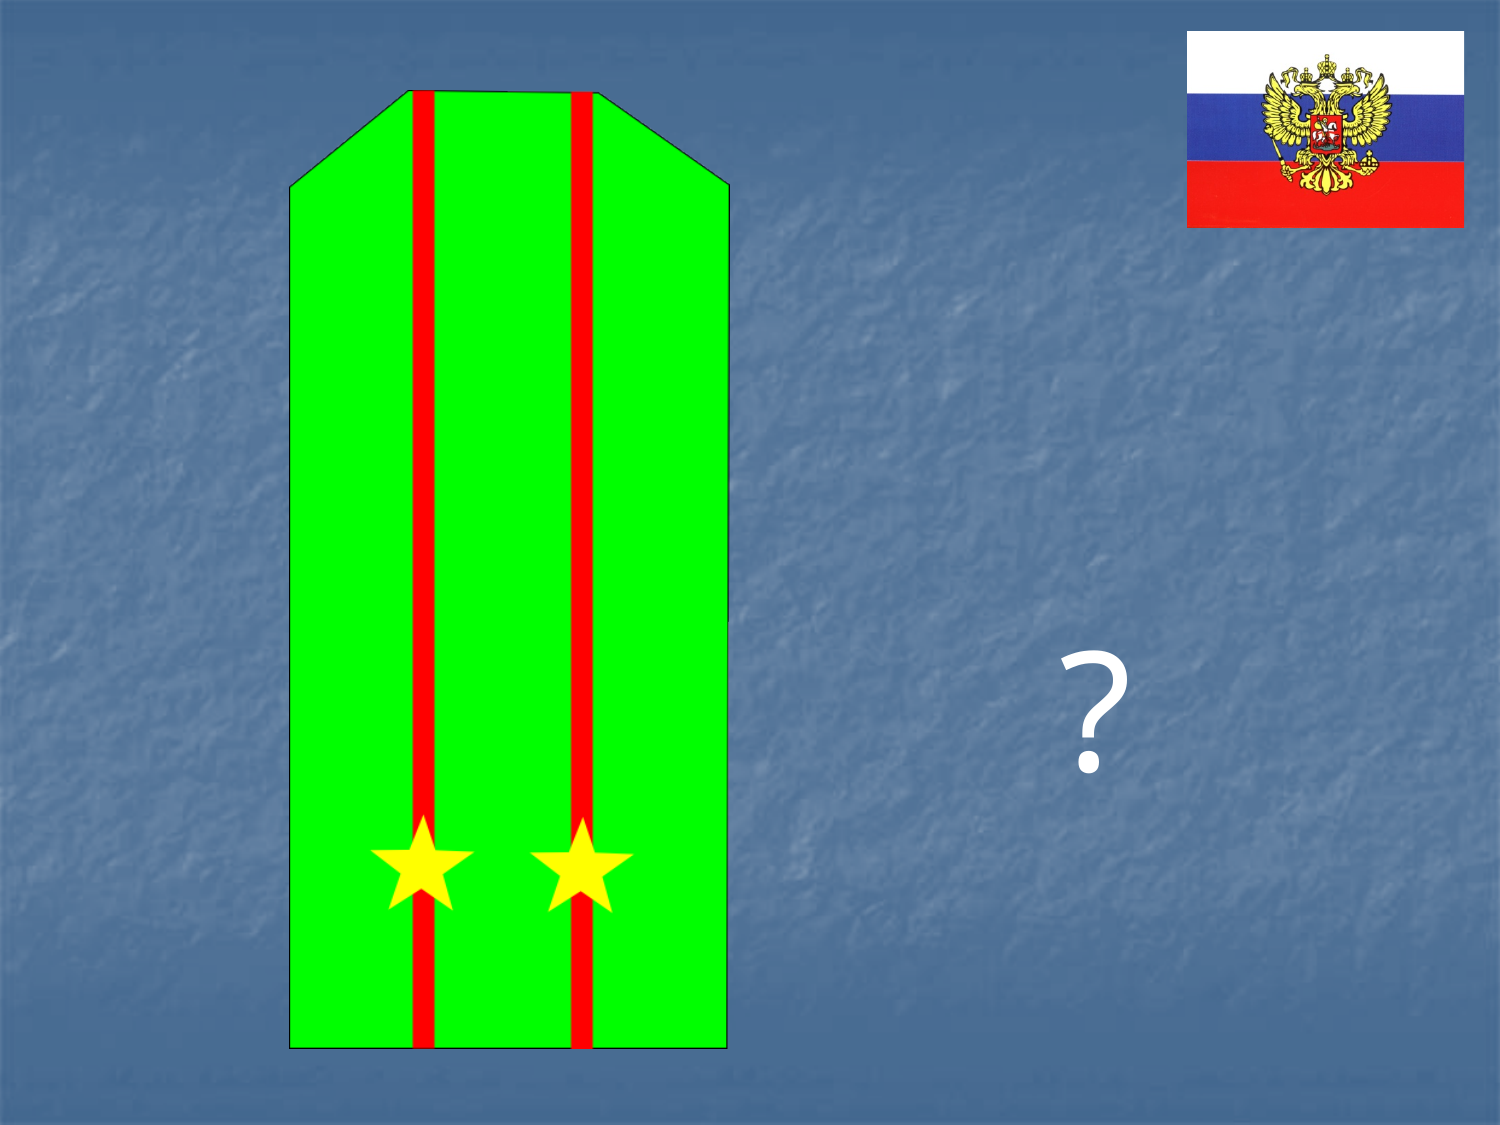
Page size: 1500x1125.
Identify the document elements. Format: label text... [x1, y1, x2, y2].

picture [1186, 30, 1465, 228]
text_box ? [1045, 597, 1164, 813]
picture [288, 89, 730, 1049]
